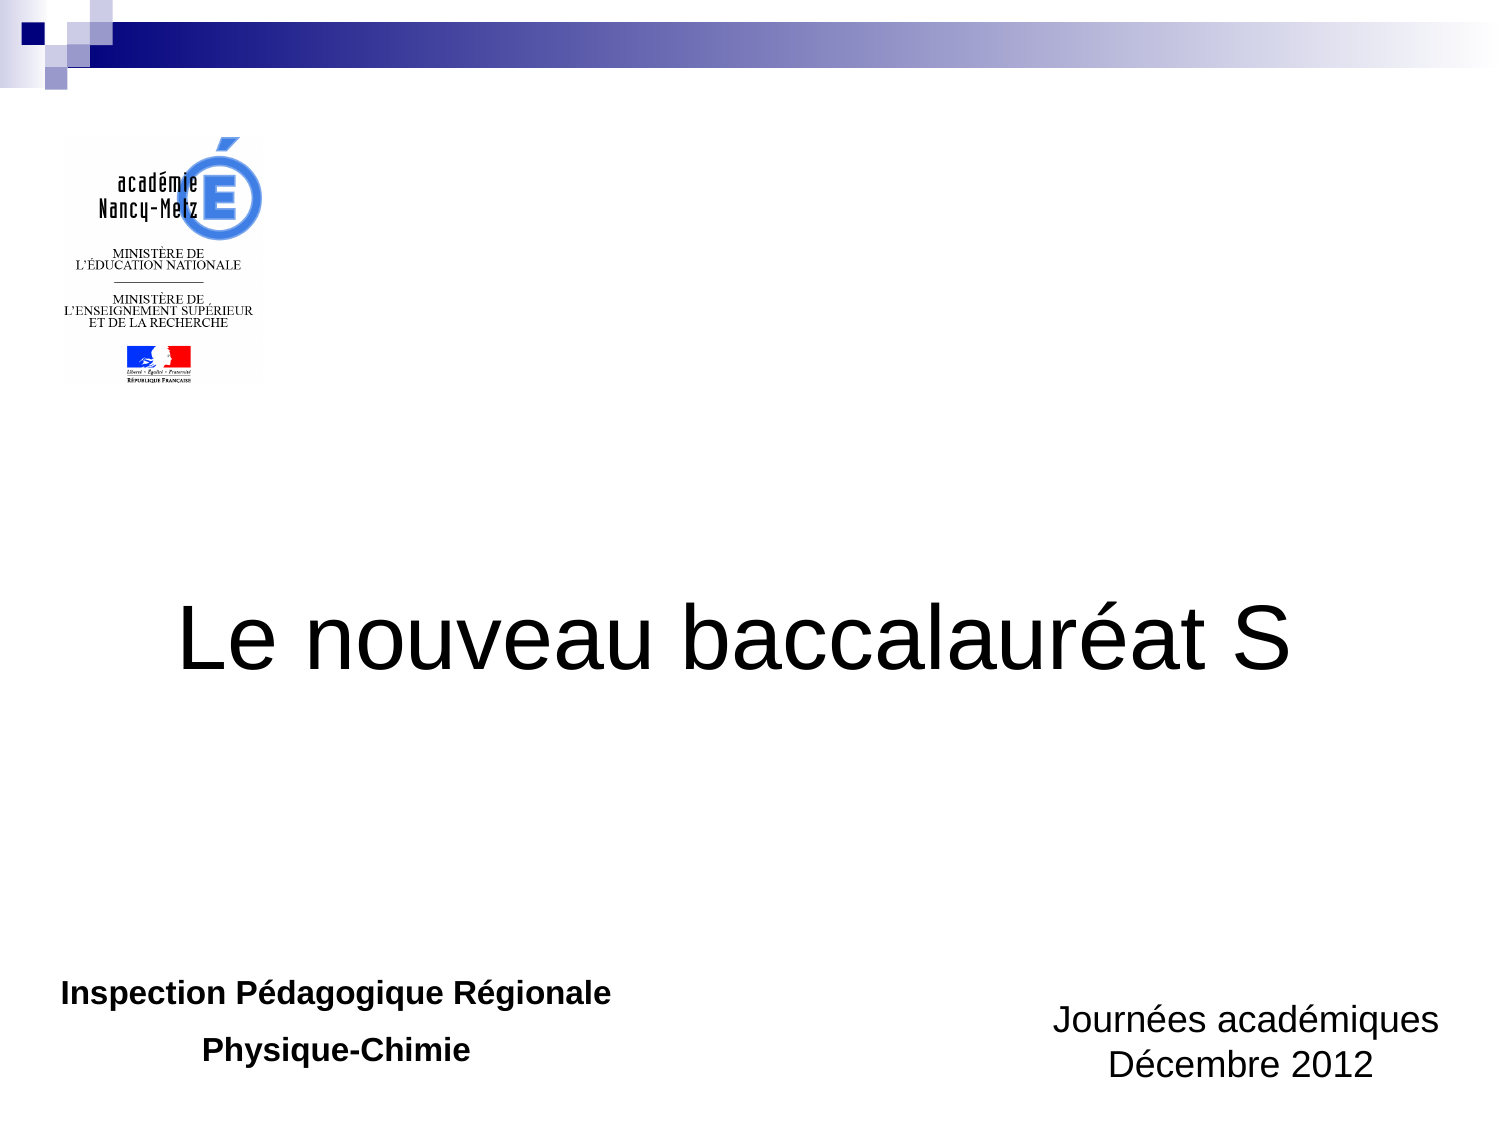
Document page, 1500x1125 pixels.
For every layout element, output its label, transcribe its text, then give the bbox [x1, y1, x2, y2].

title Le nouveau baccalauréat S [12, 420, 1484, 847]
text_box Inspection Pédagogique Régionale Physique-Chimie [41, 964, 632, 1076]
picture [64, 136, 262, 384]
text_box Journées académiques Décembre 2012 [1033, 987, 1459, 1093]
